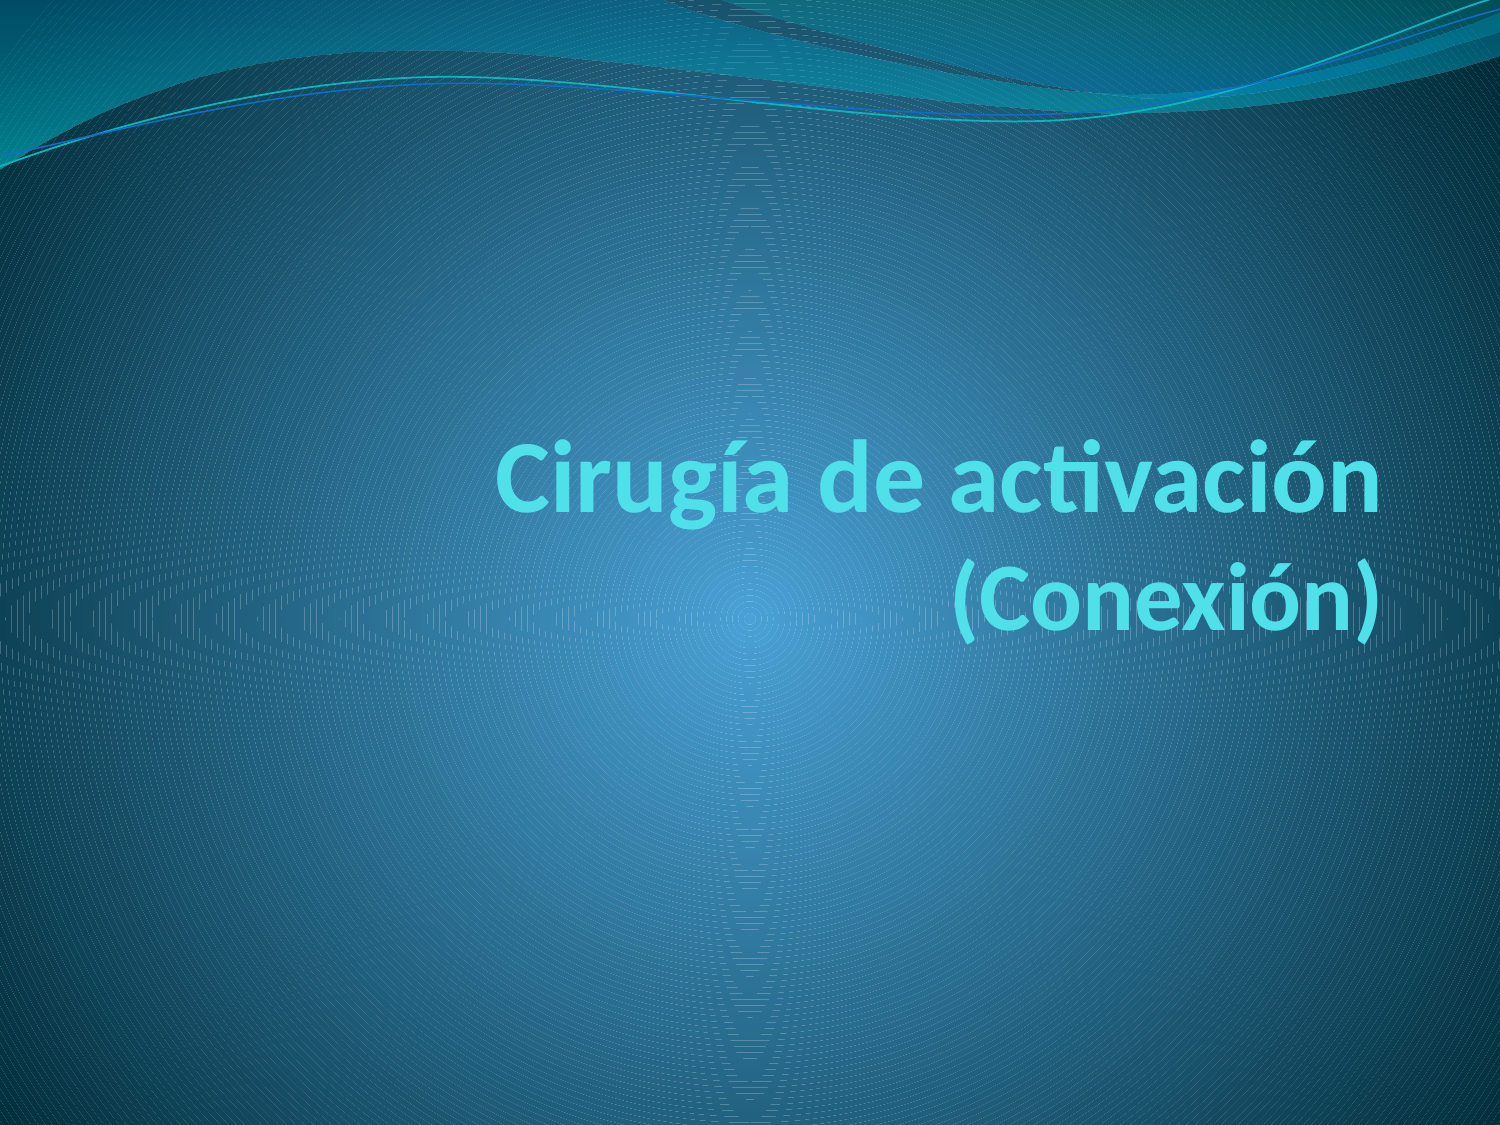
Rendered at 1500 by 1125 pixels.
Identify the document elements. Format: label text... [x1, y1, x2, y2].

title Cirugía de activación (Conexión) [112, 408, 1388, 650]
